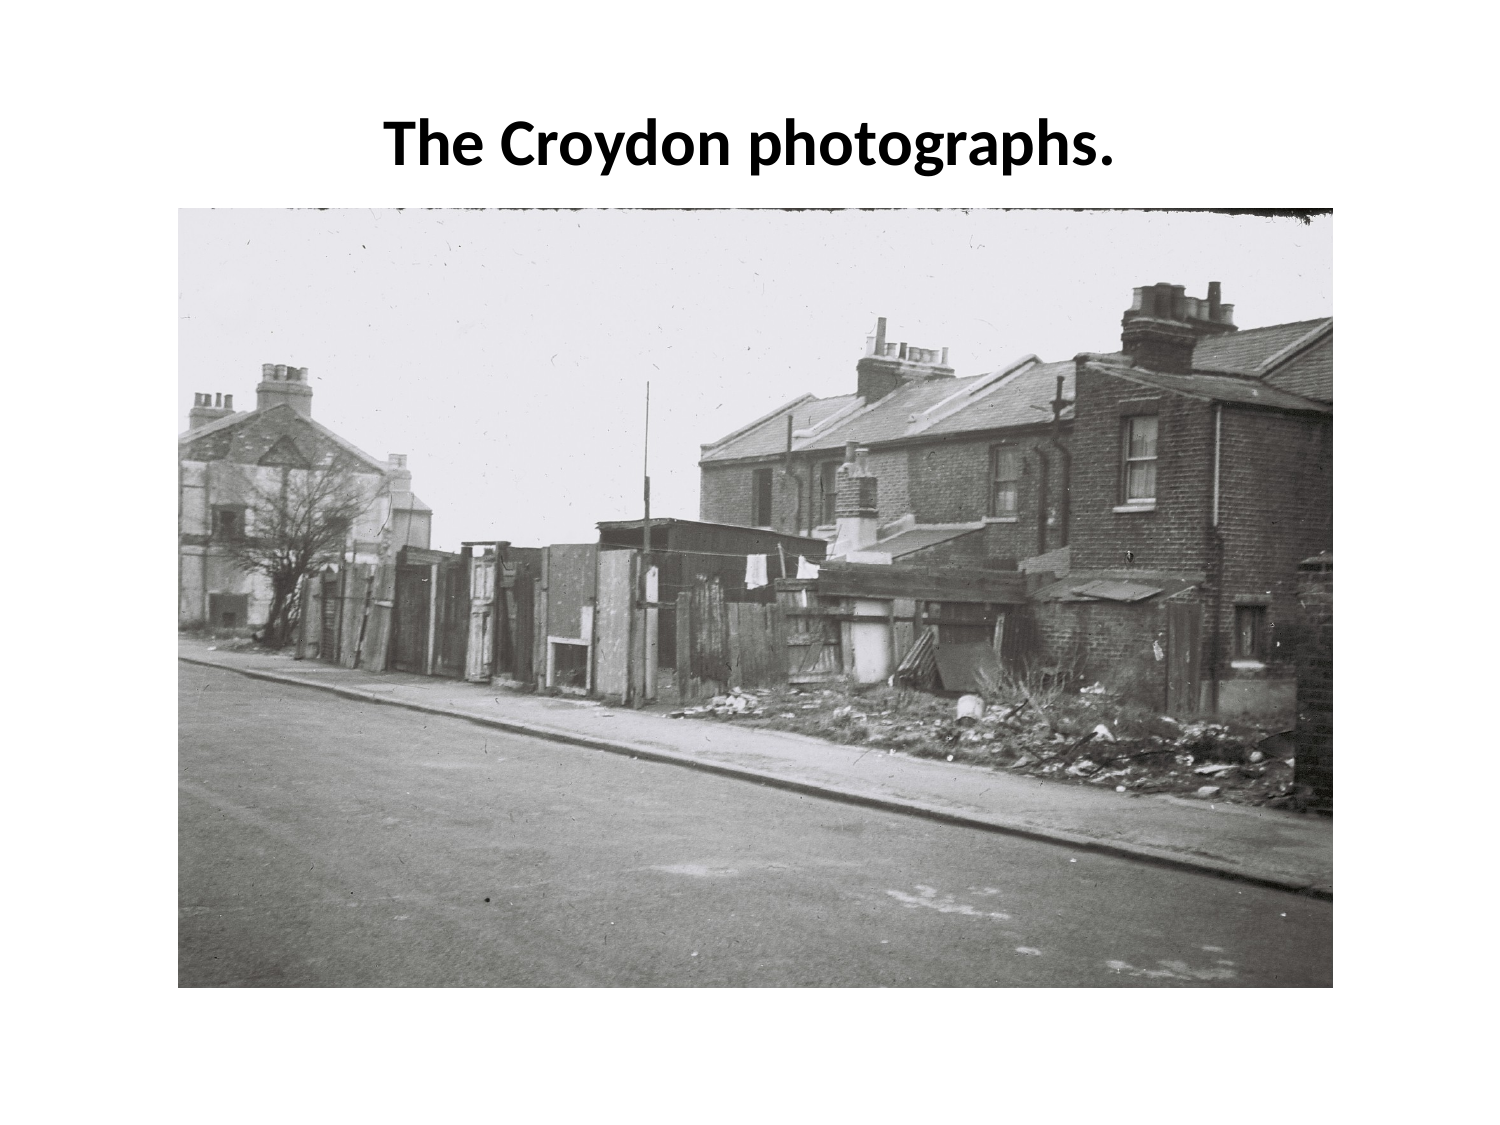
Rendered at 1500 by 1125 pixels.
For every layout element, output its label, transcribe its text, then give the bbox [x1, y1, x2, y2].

picture [177, 207, 1334, 989]
title The Croydon photographs. [75, 45, 1425, 233]
